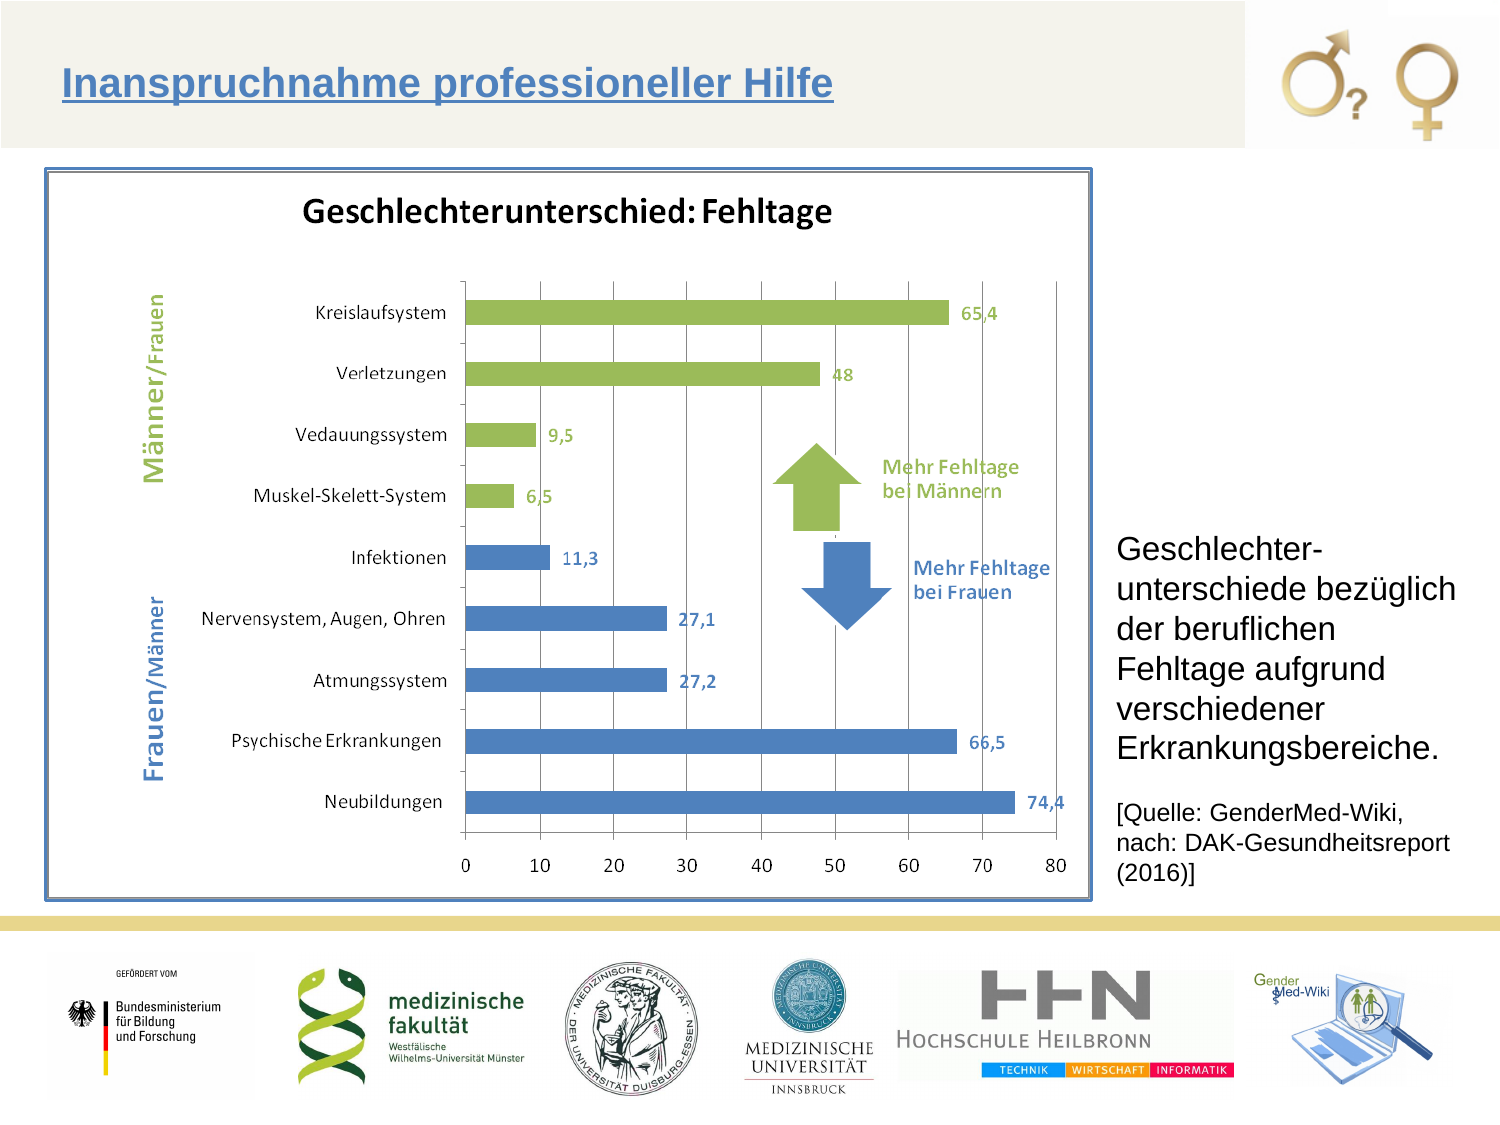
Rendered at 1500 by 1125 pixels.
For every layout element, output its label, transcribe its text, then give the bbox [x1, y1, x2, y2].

picture [1246, 965, 1453, 1087]
picture [1245, 0, 1500, 149]
text_box Geschlechter-unterschiede bezüglich der beruflichen Fehltage aufgrund verschiedener Erkrankungsbereiche. [Quelle: GenderMed-Wiki, nach: DAK-Gesundheitsreport (2016)] [1101, 519, 1477, 894]
text_box Inanspruchnahme professioneller Hilfe [46, 23, 1102, 189]
picture [46, 169, 1091, 899]
picture [47, 952, 255, 1100]
picture [298, 952, 1234, 1100]
